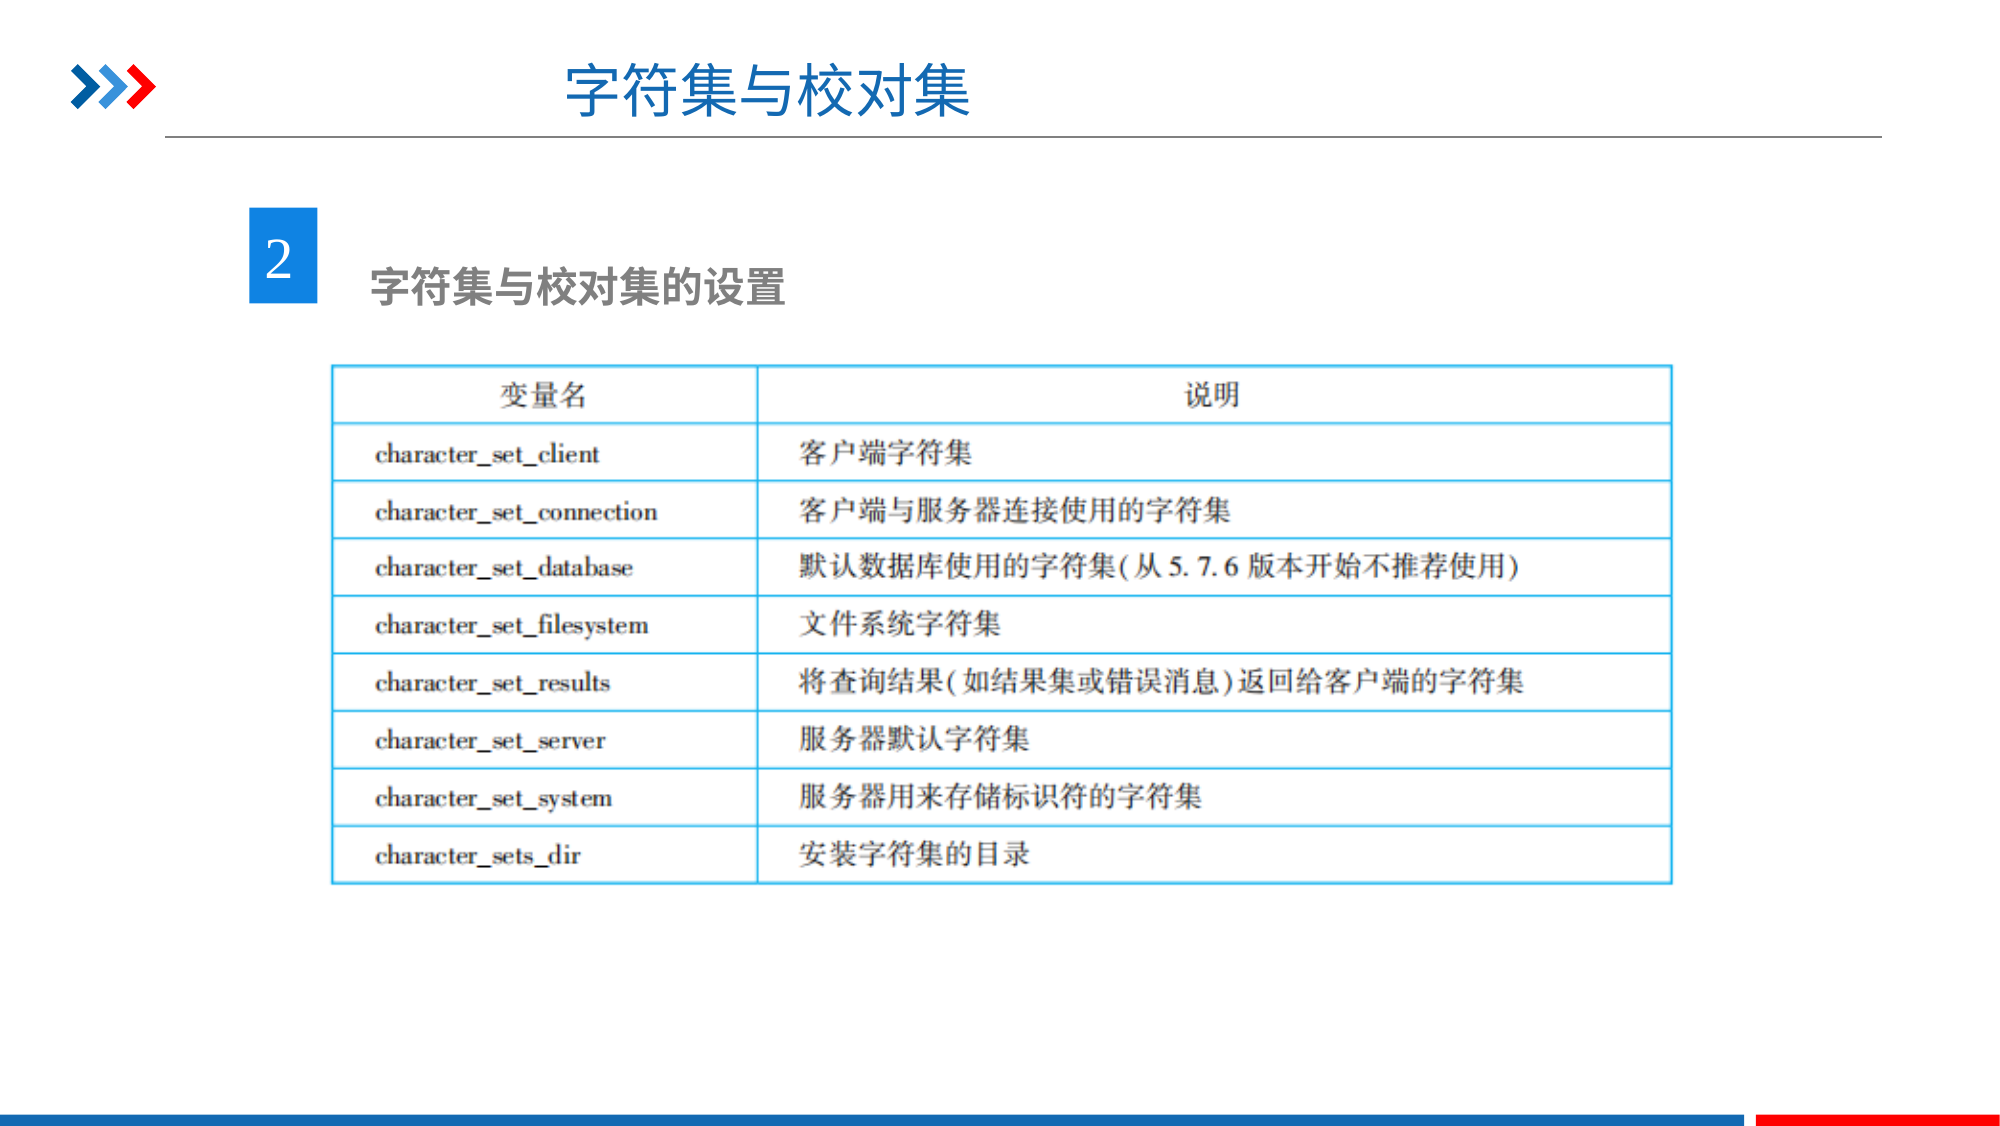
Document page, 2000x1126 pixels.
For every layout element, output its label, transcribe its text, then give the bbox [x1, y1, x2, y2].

picture [326, 361, 1678, 891]
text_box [249, 207, 318, 304]
title 字符集与校对集 [521, 25, 1296, 153]
text_box 字符集与校对集的设置 [319, 245, 1092, 320]
